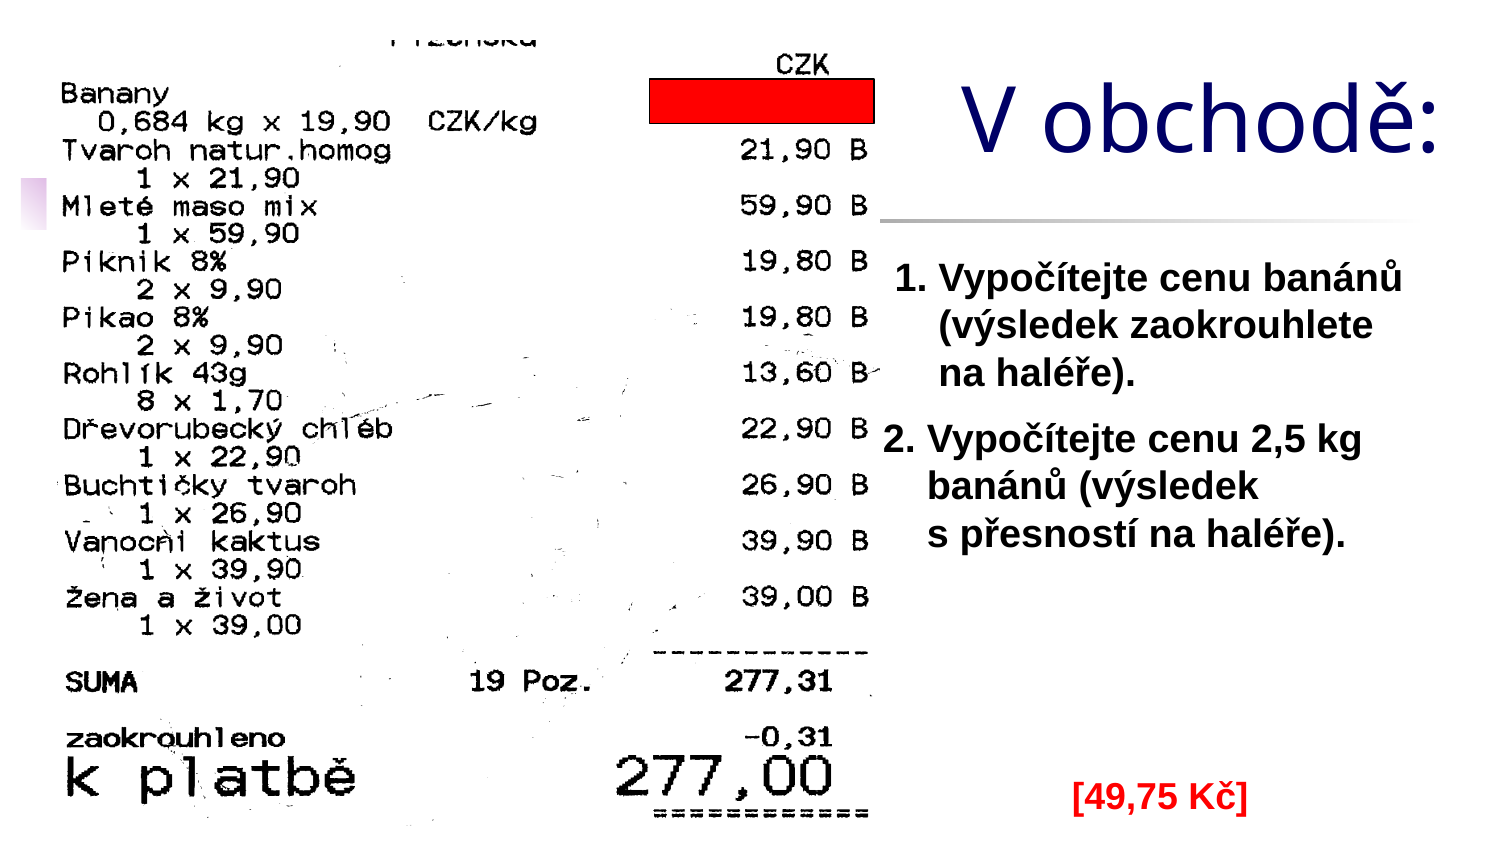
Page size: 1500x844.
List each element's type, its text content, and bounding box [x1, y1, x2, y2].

text_box [858, 79, 874, 124]
text_box 2. Vypočítejte cenu 2,5 kg banánů (výsledek s přesností na haléře). [868, 405, 1498, 610]
title V obchodě: [903, 26, 1500, 207]
text_box [49,75 Kč] [1057, 764, 1500, 825]
picture [48, 13, 880, 844]
text_box 1. Vypočítejte cenu banánů (výsledek zaokrouhlete na haléře). [879, 244, 1477, 402]
